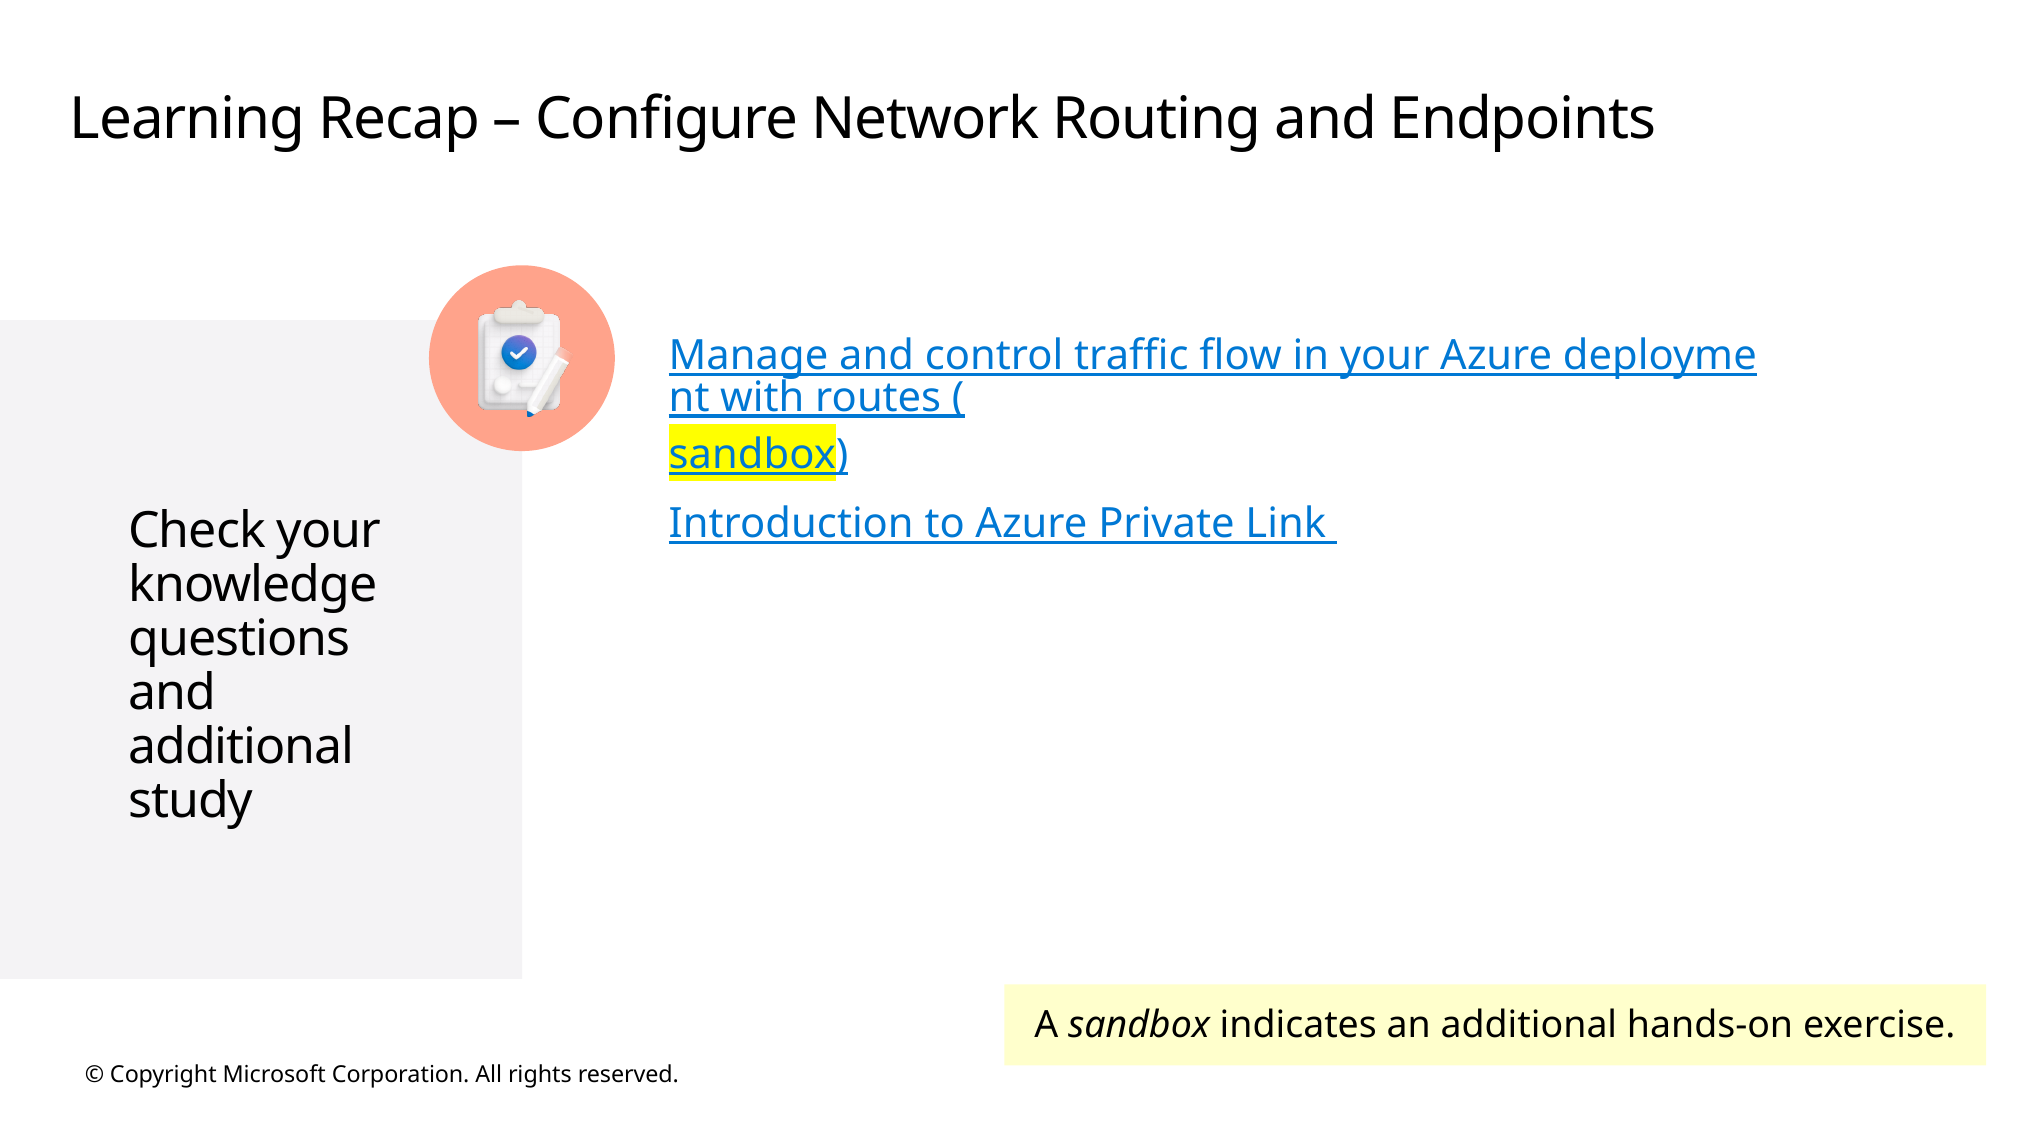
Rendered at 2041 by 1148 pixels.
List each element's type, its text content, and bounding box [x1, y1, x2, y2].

picture [463, 300, 580, 417]
text_box Manage and control traffic flow in your Azure deployment with routes (sandbox) Introduction to Azure Private Link [638, 315, 1810, 574]
title Learning Recap – Configure Network Routing and Endpoints [70, 73, 1968, 188]
text_box A sandbox indicates an additional hands-on exercise. [1004, 984, 1987, 1066]
